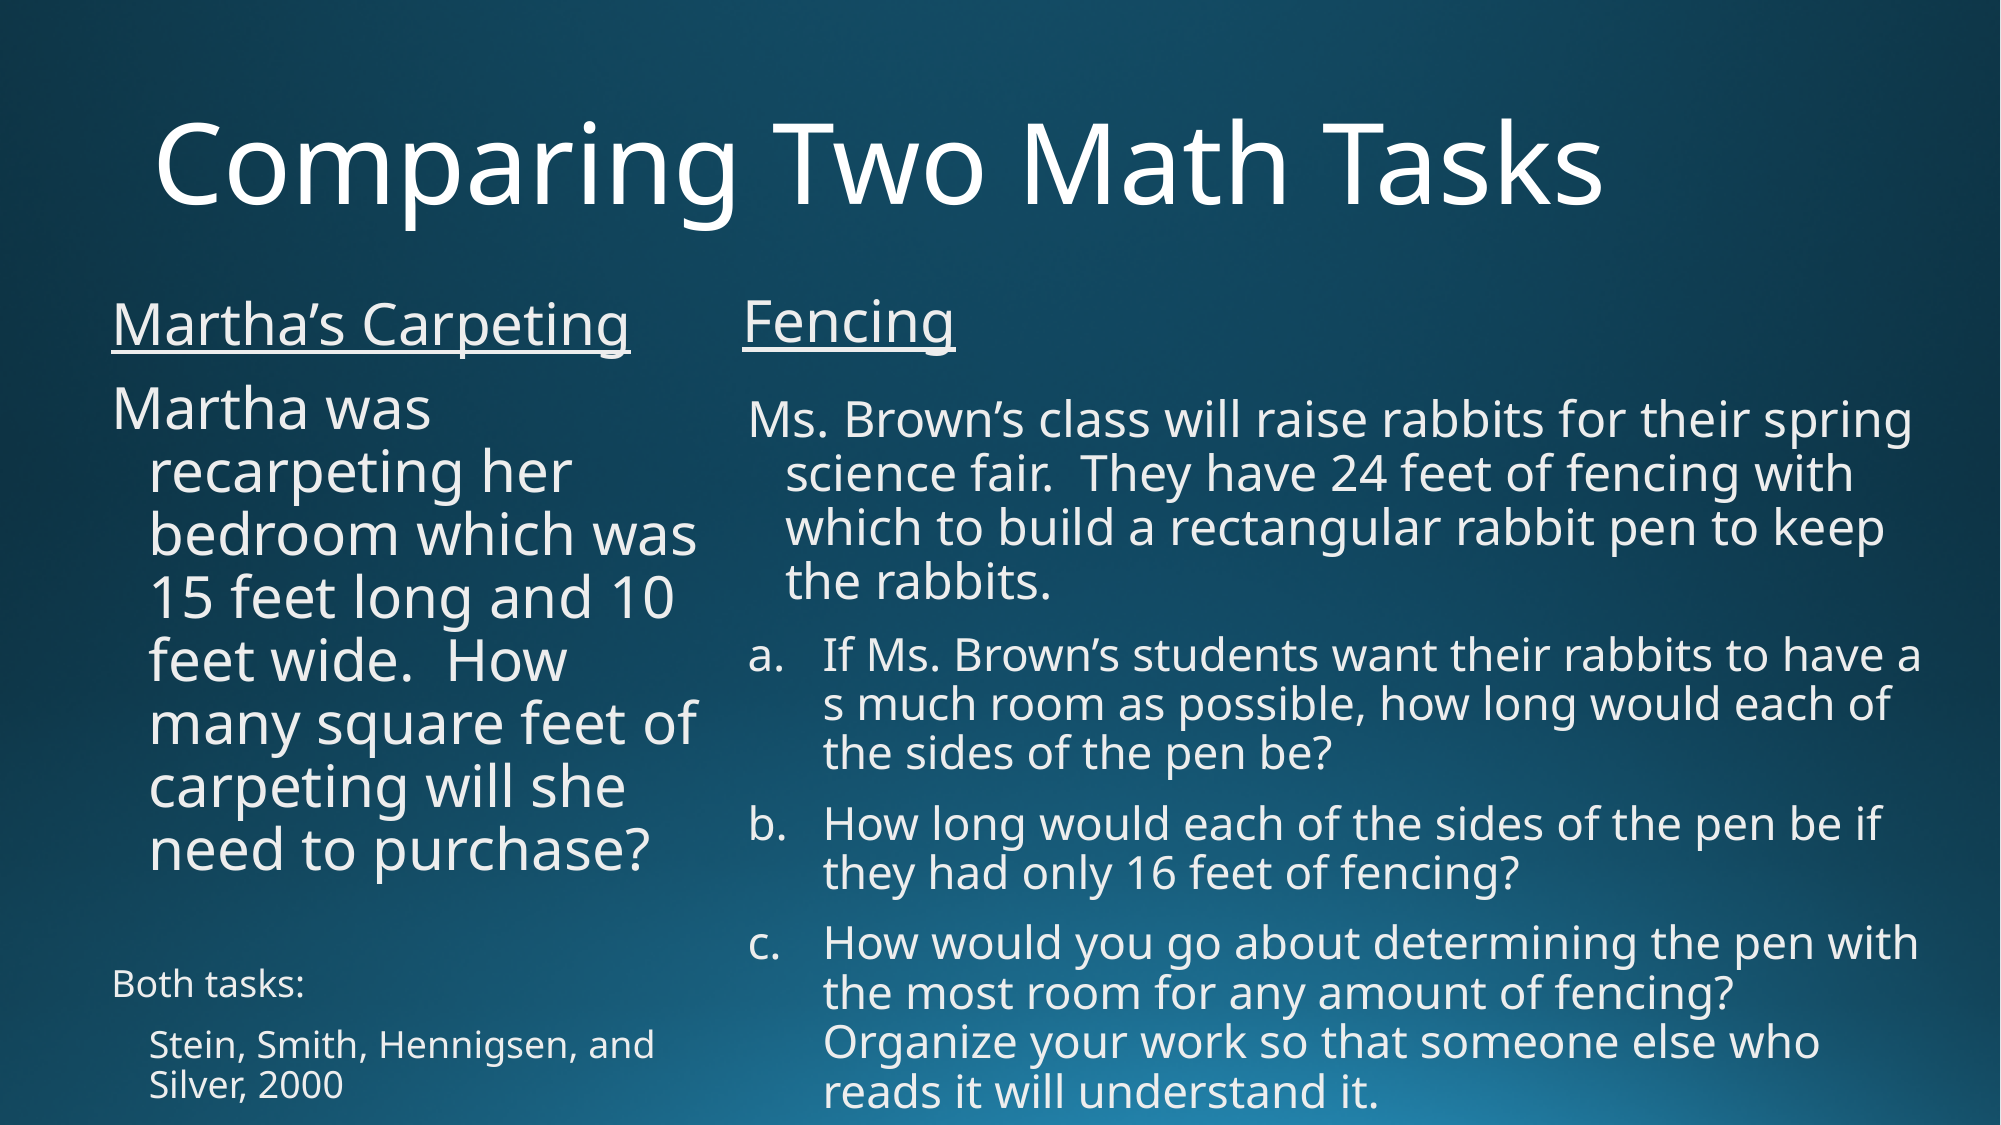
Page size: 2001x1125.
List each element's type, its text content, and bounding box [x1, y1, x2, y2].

text_box Martha’s Carpeting [96, 287, 732, 393]
text_box Martha was recarpeting her bedroom which was 15 feet long and 10 feet wide. How many square feet of carpeting will she need to purchase? Both tasks: Stein, Smith, Hennigsen, and Silver, 2000 [96, 371, 717, 1102]
picture [0, 0, 2001, 1125]
text_box Fencing [727, 285, 1391, 390]
title Comparing Two Math Tasks [137, 59, 1863, 278]
text_box Ms. Brown’s class will raise rabbits for their spring science fair. They have 24 feet of fencing with which to build a rectangular rabbit pen to keep the rabbits. If Ms. Brown’s students want their rabbits to have a s much room as possible, how long would each of the sides of the pen be? How long would each of the sides of the pen be if they had only 16 feet of fencing? How would you go about determining the pen with the most room for any amount of fencing? Organize your work so that someone else who reads it will understand it. [732, 387, 1952, 1102]
